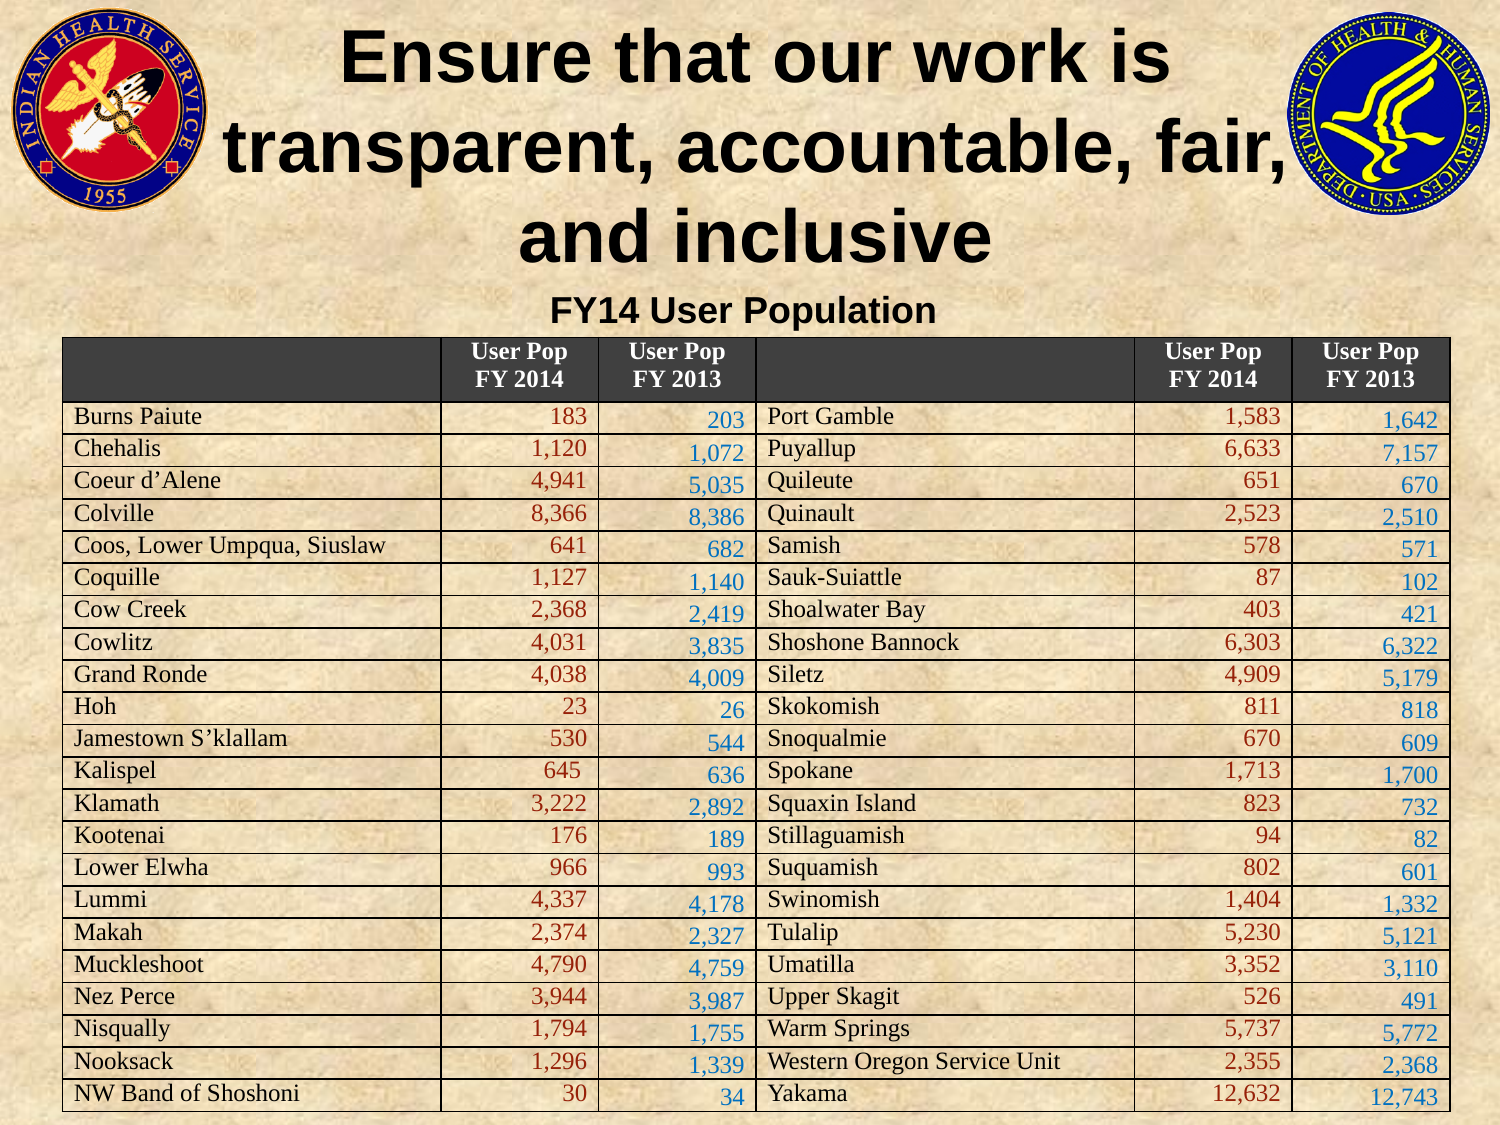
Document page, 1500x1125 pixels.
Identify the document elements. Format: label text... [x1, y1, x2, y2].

table_cell 3,110 [1293, 951, 1449, 982]
table_cell Samish [757, 532, 1134, 562]
table_cell Lower Elwha [63, 854, 440, 885]
table_cell 823 [1135, 790, 1291, 820]
table_cell Quileute [757, 467, 1134, 498]
table_header [63, 338, 440, 401]
table_cell 2,327 [599, 919, 755, 949]
table_cell 2,368 [1293, 1048, 1449, 1078]
table_cell 1,755 [599, 1016, 755, 1046]
table_cell 203 [599, 403, 755, 433]
table_cell Swinomish [757, 887, 1134, 917]
table_cell Upper Skagit [757, 983, 1134, 1014]
table_cell 966 [442, 854, 598, 885]
table_cell 3,987 [599, 983, 755, 1014]
table_cell Kootenai [63, 822, 440, 853]
table_cell 1,404 [1135, 887, 1291, 917]
table_cell 8,386 [599, 500, 755, 530]
table_cell 4,909 [1135, 661, 1291, 691]
table_cell 421 [1293, 596, 1449, 627]
table_cell Burns Paiute [63, 403, 440, 433]
table_cell 82 [1293, 822, 1449, 853]
table_cell 641 [442, 532, 598, 562]
table_cell Chehalis [63, 435, 440, 466]
table_cell 2,374 [442, 919, 598, 949]
table_cell 636 [599, 758, 755, 788]
table_cell 2,510 [1293, 500, 1449, 530]
table_cell 645 [442, 758, 598, 788]
picture [0, 0, 1500, 1125]
table_cell Sauk-Suiattle [757, 564, 1134, 595]
table_cell Siletz [757, 661, 1134, 691]
table_cell 1,332 [1293, 887, 1449, 917]
table_cell 491 [1293, 983, 1449, 1014]
table_cell 5,737 [1135, 1016, 1291, 1046]
table_cell 682 [599, 532, 755, 562]
table_cell 4,009 [599, 661, 755, 691]
table_header User Pop FY 2013 [1293, 338, 1449, 401]
table_cell 526 [1135, 983, 1291, 1014]
table_cell Yakama [757, 1080, 1134, 1111]
table_cell Port Gamble [757, 403, 1134, 433]
title FY14 User Population [450, 285, 1038, 337]
table_cell 4,941 [442, 467, 598, 498]
table_cell 5,035 [599, 467, 755, 498]
table_cell 1,583 [1135, 403, 1291, 433]
table_cell Makah [63, 919, 440, 949]
table_cell 802 [1135, 854, 1291, 885]
table_cell 6,303 [1135, 629, 1291, 659]
table_cell 94 [1135, 822, 1291, 853]
table_cell Umatilla [757, 951, 1134, 982]
table_cell Tulalip [757, 919, 1134, 949]
table_cell Nooksack [63, 1048, 440, 1078]
table_cell 1,794 [442, 1016, 598, 1046]
table_cell 4,038 [442, 661, 598, 691]
table_cell 12,743 [1293, 1080, 1449, 1111]
table_cell 2,419 [599, 596, 755, 627]
table_cell Spokane [757, 758, 1134, 788]
table_cell Warm Springs [757, 1016, 1134, 1046]
table_cell 8,366 [442, 500, 598, 530]
table_cell 176 [442, 822, 598, 853]
table_cell 2,368 [442, 596, 598, 627]
table_cell 1,127 [442, 564, 598, 595]
table_cell 2,355 [1135, 1048, 1291, 1078]
table_cell NW Band of Shoshoni [63, 1080, 440, 1111]
table_cell Snoqualmie [757, 725, 1134, 756]
table_header [757, 338, 1134, 401]
table_cell Jamestown S’klallam [63, 725, 440, 756]
table_cell Shoshone Bannock [757, 629, 1134, 659]
table_cell Puyallup [757, 435, 1134, 466]
table_header User Pop FY 2013 [599, 338, 755, 401]
table_cell 1,339 [599, 1048, 755, 1078]
table_cell Cowlitz [63, 629, 440, 659]
table_cell Colville [63, 500, 440, 530]
table_cell 23 [442, 693, 598, 724]
table_cell Western Oregon Service Unit [757, 1048, 1134, 1078]
text_box Ensure that our work is transparent, accountable, fair, and inclusive [199, 0, 1313, 285]
table_cell 578 [1135, 532, 1291, 562]
table_cell 4,759 [599, 951, 755, 982]
table_cell Coos, Lower Umpqua, Siuslaw [63, 532, 440, 562]
table_cell 102 [1293, 564, 1449, 595]
table_cell Klamath [63, 790, 440, 820]
table_cell 2,523 [1135, 500, 1291, 530]
table_cell 670 [1135, 725, 1291, 756]
table_cell 87 [1135, 564, 1291, 595]
table_cell 34 [599, 1080, 755, 1111]
table_cell 403 [1135, 596, 1291, 627]
table_cell Suquamish [757, 854, 1134, 885]
table_cell Muckleshoot [63, 951, 440, 982]
table_cell Cow Creek [63, 596, 440, 627]
table_cell 4,790 [442, 951, 598, 982]
table_cell 1,120 [442, 435, 598, 466]
table_cell 6,633 [1135, 435, 1291, 466]
table_cell 4,337 [442, 887, 598, 917]
table_cell 1,140 [599, 564, 755, 595]
table_cell Coquille [63, 564, 440, 595]
table_cell 3,835 [599, 629, 755, 659]
table_cell 601 [1293, 854, 1449, 885]
table_cell Coeur d’Alene [63, 467, 440, 498]
table_cell 5,121 [1293, 919, 1449, 949]
table_cell 7,157 [1293, 435, 1449, 466]
table_cell 26 [599, 693, 755, 724]
table_cell 30 [442, 1080, 598, 1111]
table_cell Grand Ronde [63, 661, 440, 691]
table_cell 811 [1135, 693, 1291, 724]
table_cell 183 [442, 403, 598, 433]
table_cell Nez Perce [63, 983, 440, 1014]
table_cell 670 [1293, 467, 1449, 498]
table_cell 1,700 [1293, 758, 1449, 788]
table_cell 4,178 [599, 887, 755, 917]
table_cell Skokomish [757, 693, 1134, 724]
table_cell Shoalwater Bay [757, 596, 1134, 627]
table_header User Pop FY 2014 [1135, 338, 1291, 401]
table_cell 530 [442, 725, 598, 756]
table_cell Squaxin Island [757, 790, 1134, 820]
table_cell 6,322 [1293, 629, 1449, 659]
table_cell 5,230 [1135, 919, 1291, 949]
table_cell Hoh [63, 693, 440, 724]
table_cell Nisqually [63, 1016, 440, 1046]
table_cell 5,179 [1293, 661, 1449, 691]
table_cell 1,072 [599, 435, 755, 466]
table_cell 3,944 [442, 983, 598, 1014]
table_cell 544 [599, 725, 755, 756]
table_cell 2,892 [599, 790, 755, 820]
table_cell 1,296 [442, 1048, 598, 1078]
table_cell 993 [599, 854, 755, 885]
table_cell 732 [1293, 790, 1449, 820]
table_cell Quinault [757, 500, 1134, 530]
table_cell 609 [1293, 725, 1449, 756]
table_cell 5,772 [1293, 1016, 1449, 1046]
table_cell 1,713 [1135, 758, 1291, 788]
table_cell Lummi [63, 887, 440, 917]
table_cell 818 [1293, 693, 1449, 724]
table_cell 651 [1135, 467, 1291, 498]
table_cell Stillaguamish [757, 822, 1134, 853]
table_cell 4,031 [442, 629, 598, 659]
table_cell Kalispel [63, 758, 440, 788]
table_cell 3,352 [1135, 951, 1291, 982]
table_cell 12,632 [1135, 1080, 1291, 1111]
table_cell 1,642 [1293, 403, 1449, 433]
table_cell 571 [1293, 532, 1449, 562]
table_cell 3,222 [442, 790, 598, 820]
table_cell 189 [599, 822, 755, 853]
table_header User Pop FY 2014 [442, 338, 598, 401]
